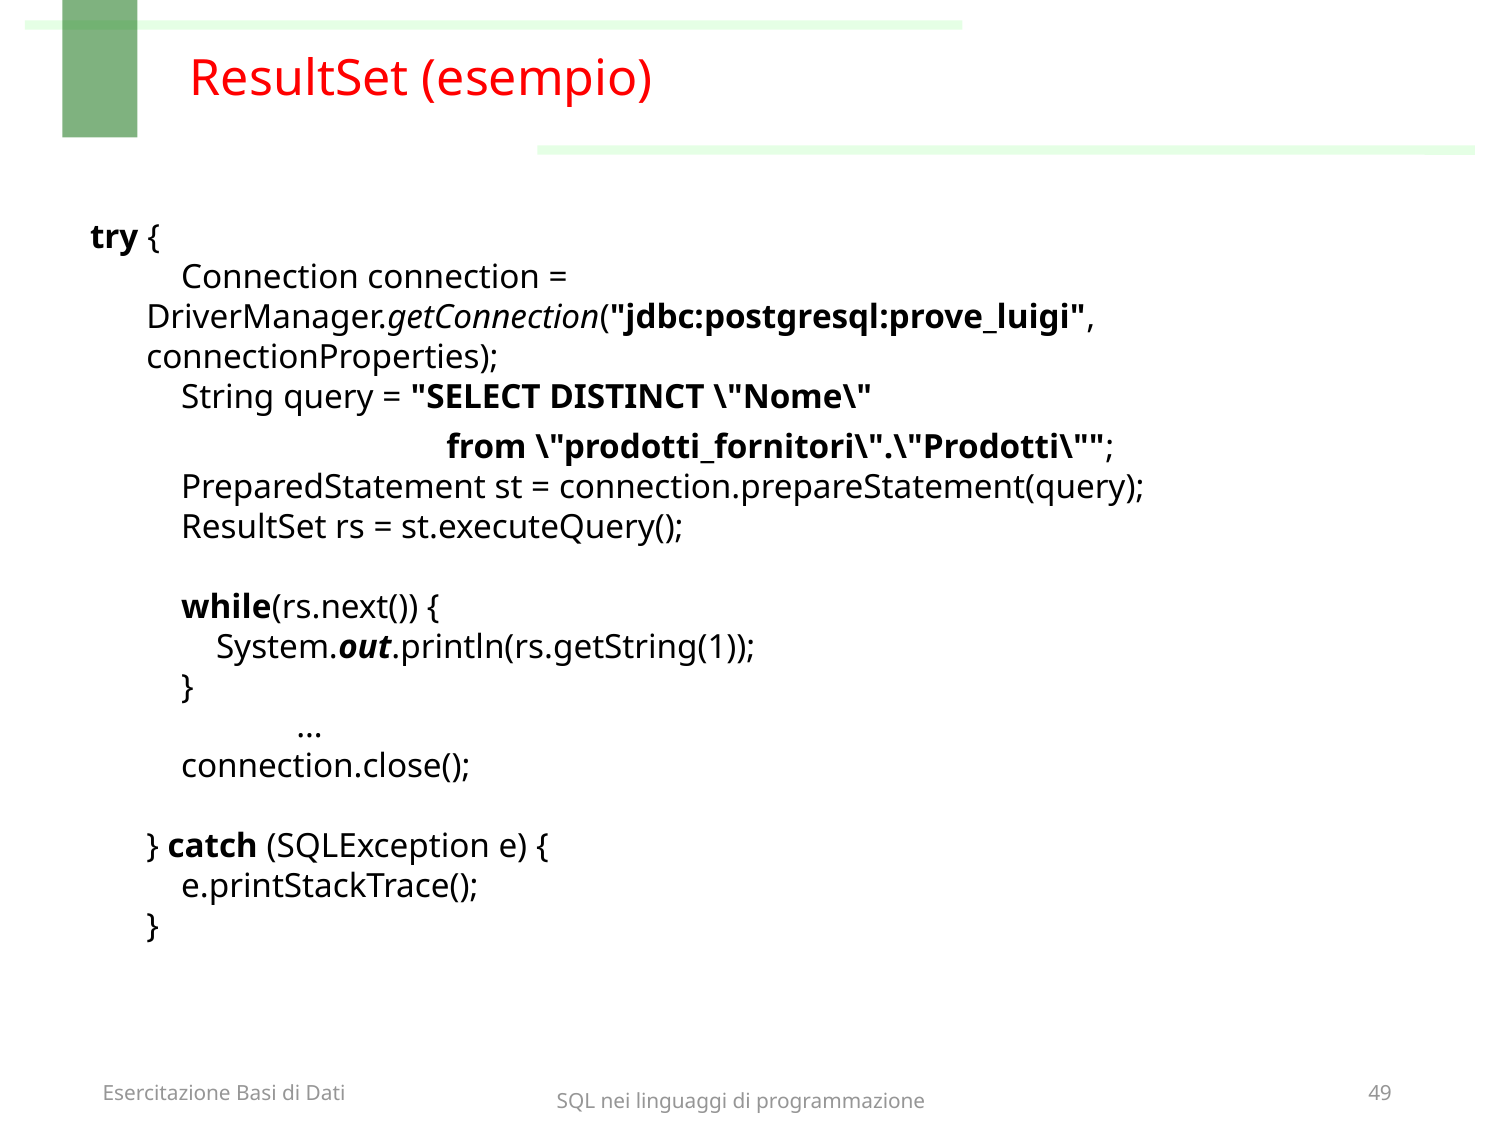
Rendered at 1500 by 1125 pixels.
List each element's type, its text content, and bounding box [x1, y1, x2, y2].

footer SQL nei linguaggi di programmazione [425, 1082, 1057, 1120]
title ResultSet (esempio) [174, 24, 1425, 125]
list try { Connection connection = DriverManager.getConnection("jdbc:postgresql:prove_luigi", connectionProperties); String query = "SELECT DISTINCT \"Nome\" from \"prodotti_fornitori\".\"Prodotti\""; PreparedStatement st = connection.prepareStatement(query); ResultSet rs = st.executeQuery(); while(rs.next()) { System.out.println(rs.getString(1)); } … connection.close(); } catch (SQLException e) { e.printStackTrace(); } [75, 208, 1425, 951]
